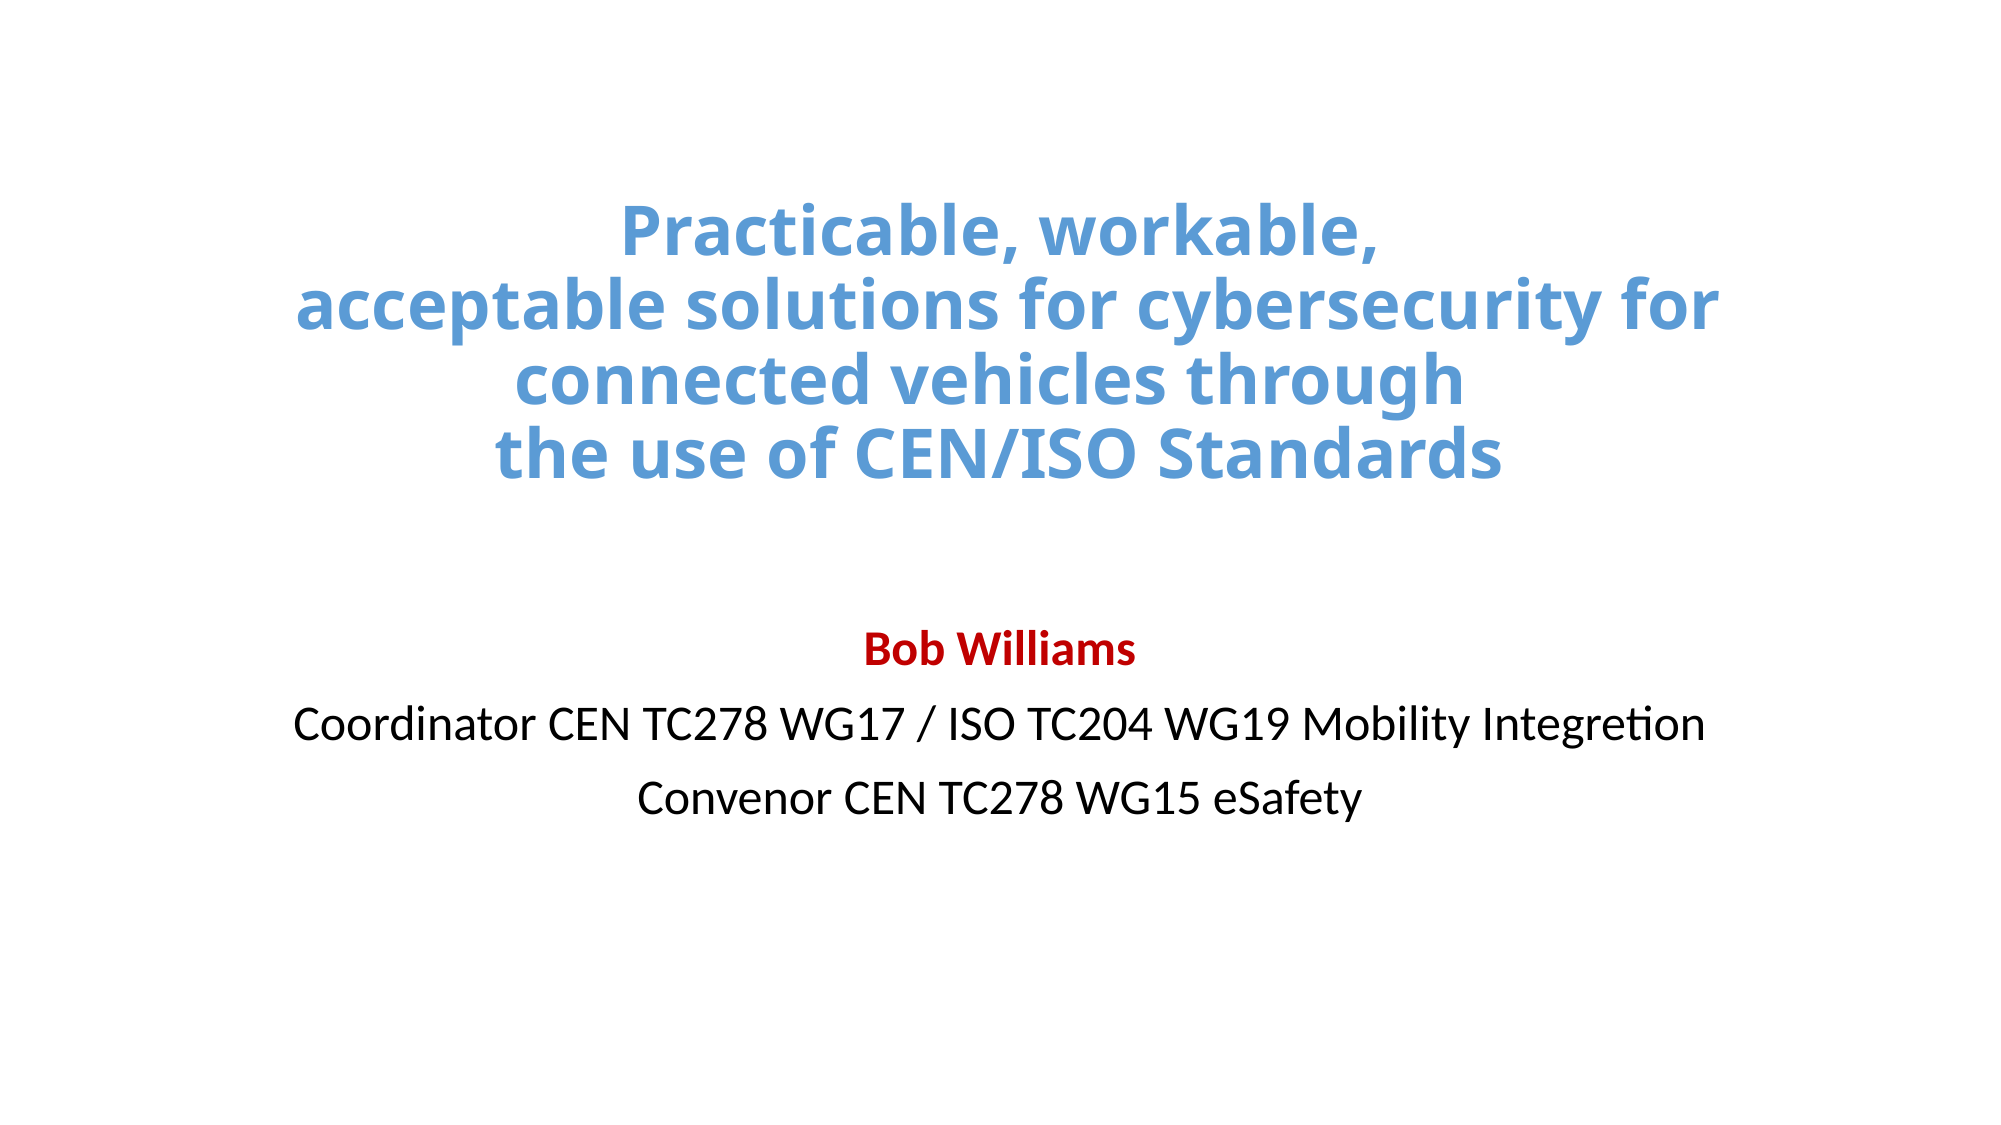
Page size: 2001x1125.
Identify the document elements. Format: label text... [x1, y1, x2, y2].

subtitle Bob Williams Coordinator CEN TC278 WG17 / ISO TC204 WG19 Mobility Integretion Convenor CEN TC278 WG15 eSafety [249, 614, 1750, 886]
title Practicable, workable, acceptable solutions for cybersecurity for connected vehicles through the use of CEN/ISO Standards [249, 184, 1750, 576]
